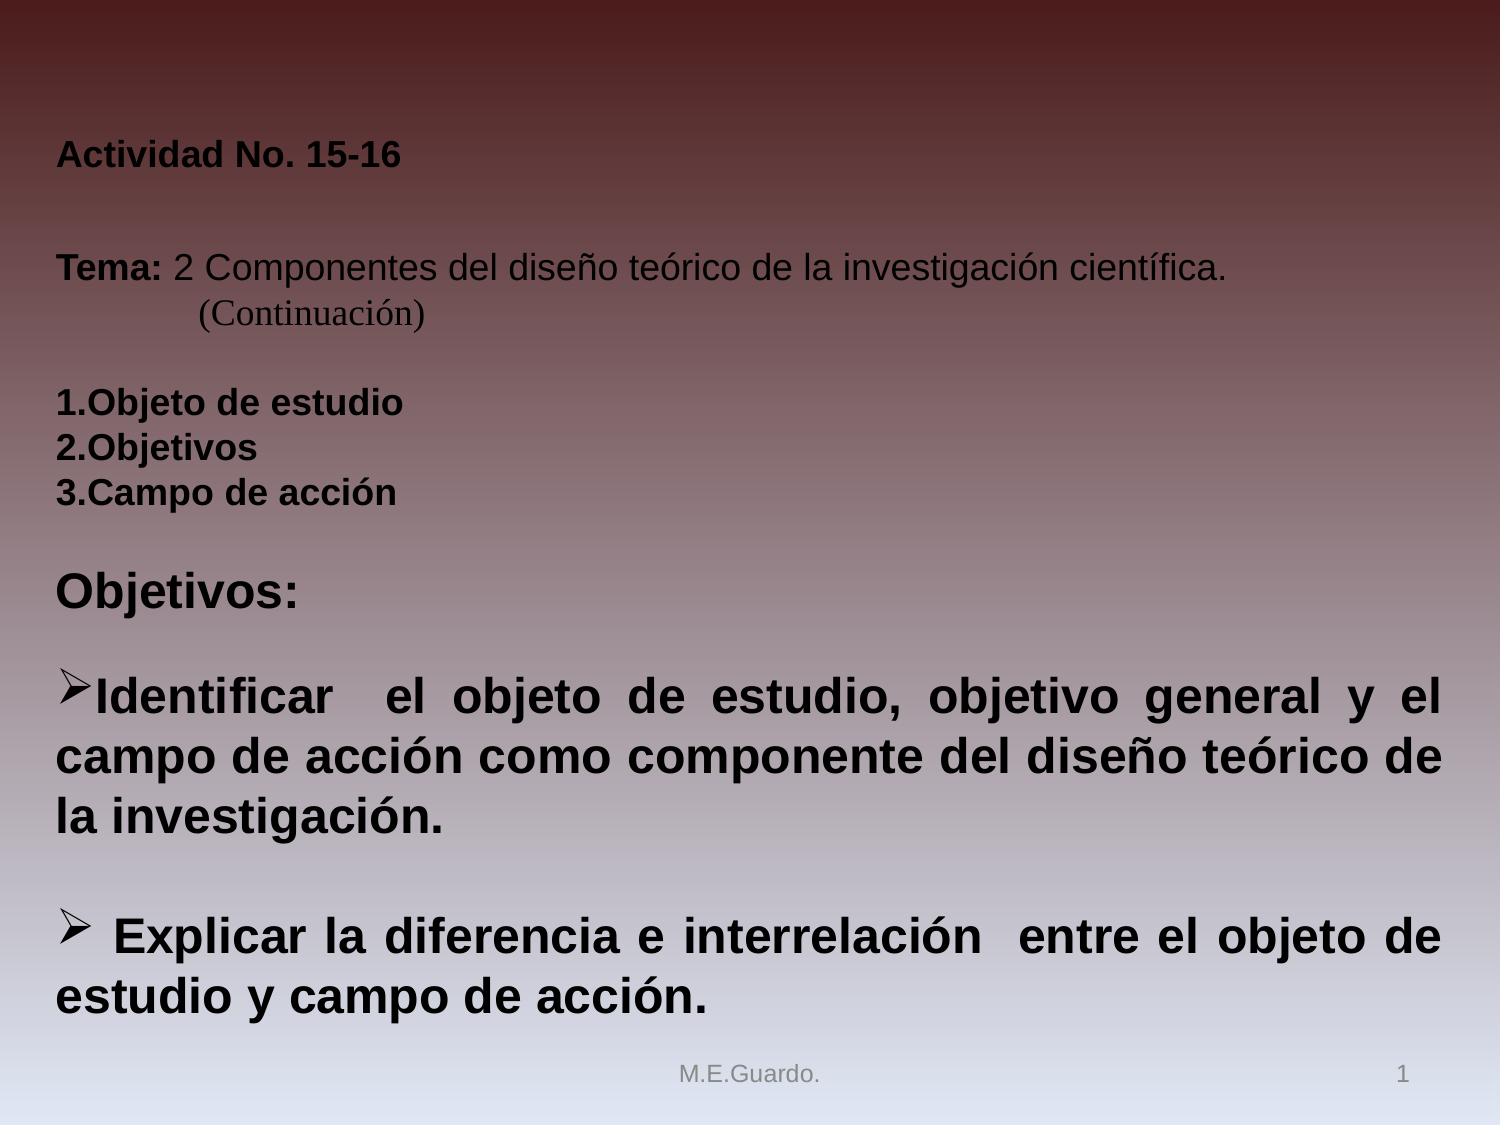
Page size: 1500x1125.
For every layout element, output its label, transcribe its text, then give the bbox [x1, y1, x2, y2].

slide_number 1 [1074, 1042, 1425, 1103]
text_box Actividad No. 15-16 Tema: 2 Componentes del diseño teórico de la investigación científica. (Continuación) Objeto de estudio Objetivos Campo de acción Objetivos: Identificar el objeto de estudio, objetivo general y el campo de acción como componente del diseño teórico de la investigación. Explicar la diferencia e interrelación entre el objeto de estudio y campo de acción. [41, 78, 1459, 1031]
footer M.E.Guardo. [512, 1042, 988, 1103]
